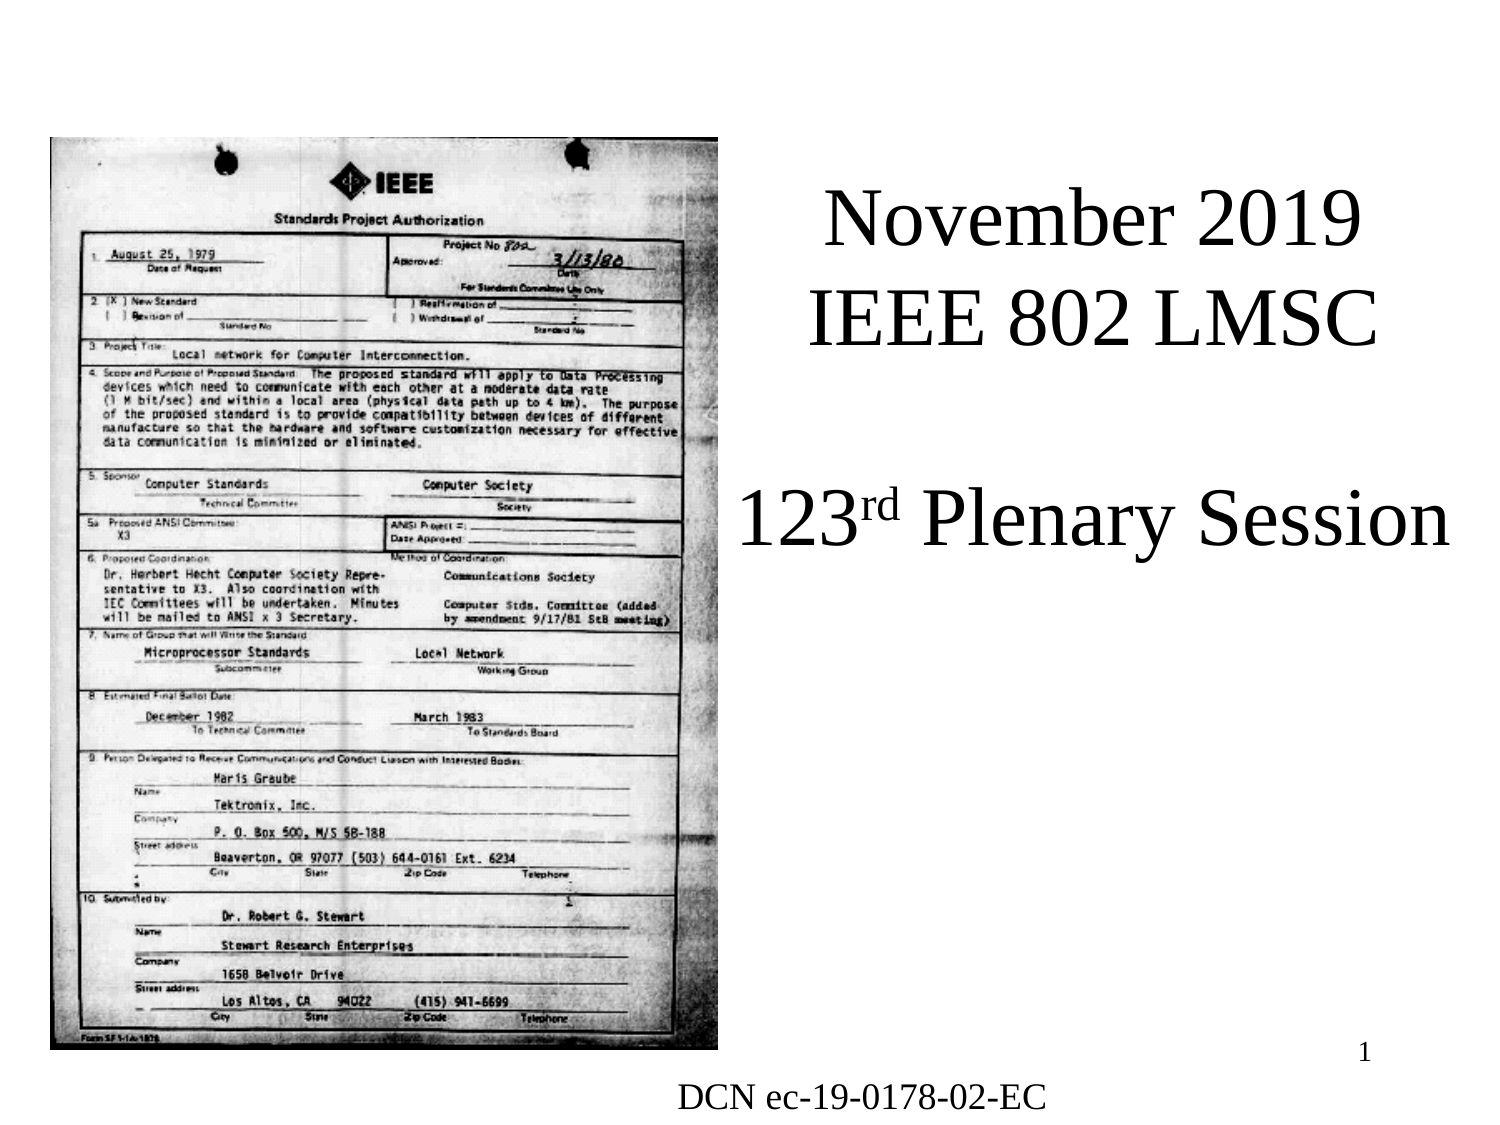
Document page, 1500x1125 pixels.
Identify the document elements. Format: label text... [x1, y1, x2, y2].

text_box DCN ec-19-0178-02-EC [662, 1064, 1500, 1125]
title November 2019 IEEE 802 LMSC 123rd Plenary Session [720, 137, 1500, 788]
slide_number 1 [1074, 1024, 1388, 1064]
picture [49, 137, 718, 1051]
